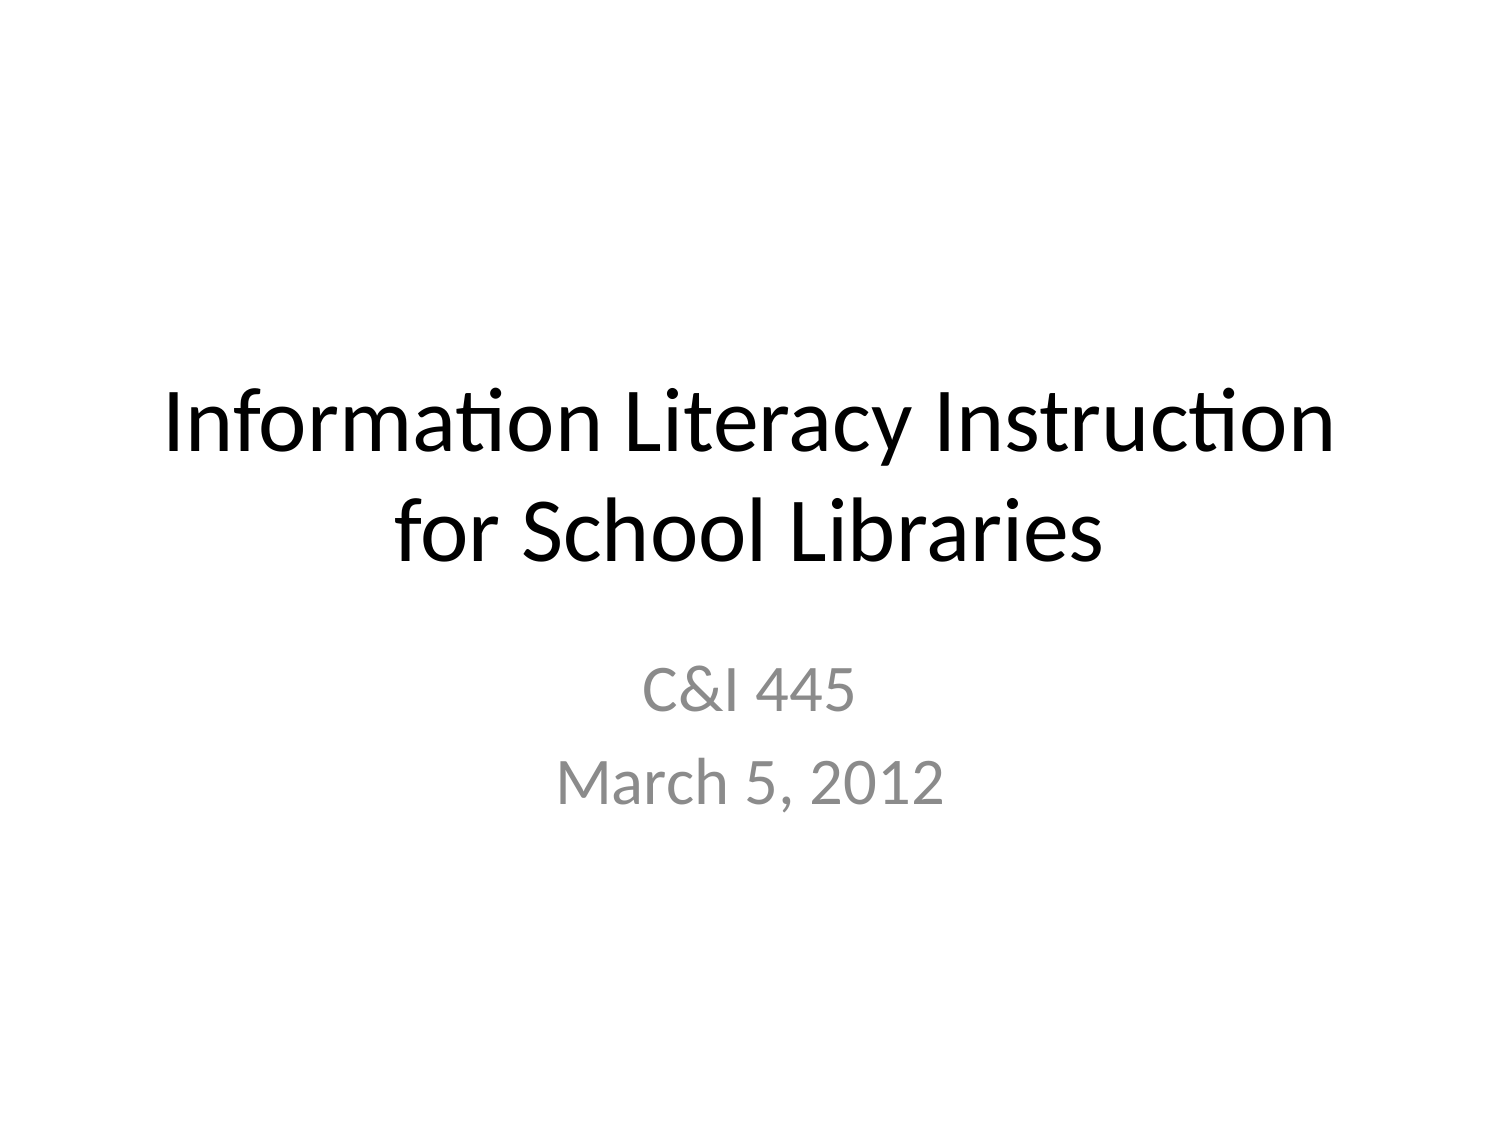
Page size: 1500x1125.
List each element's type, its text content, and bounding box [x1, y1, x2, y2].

title Information Literacy Instruction for School Libraries [112, 349, 1388, 591]
subtitle C&I 445 March 5, 2012 [225, 637, 1275, 925]
